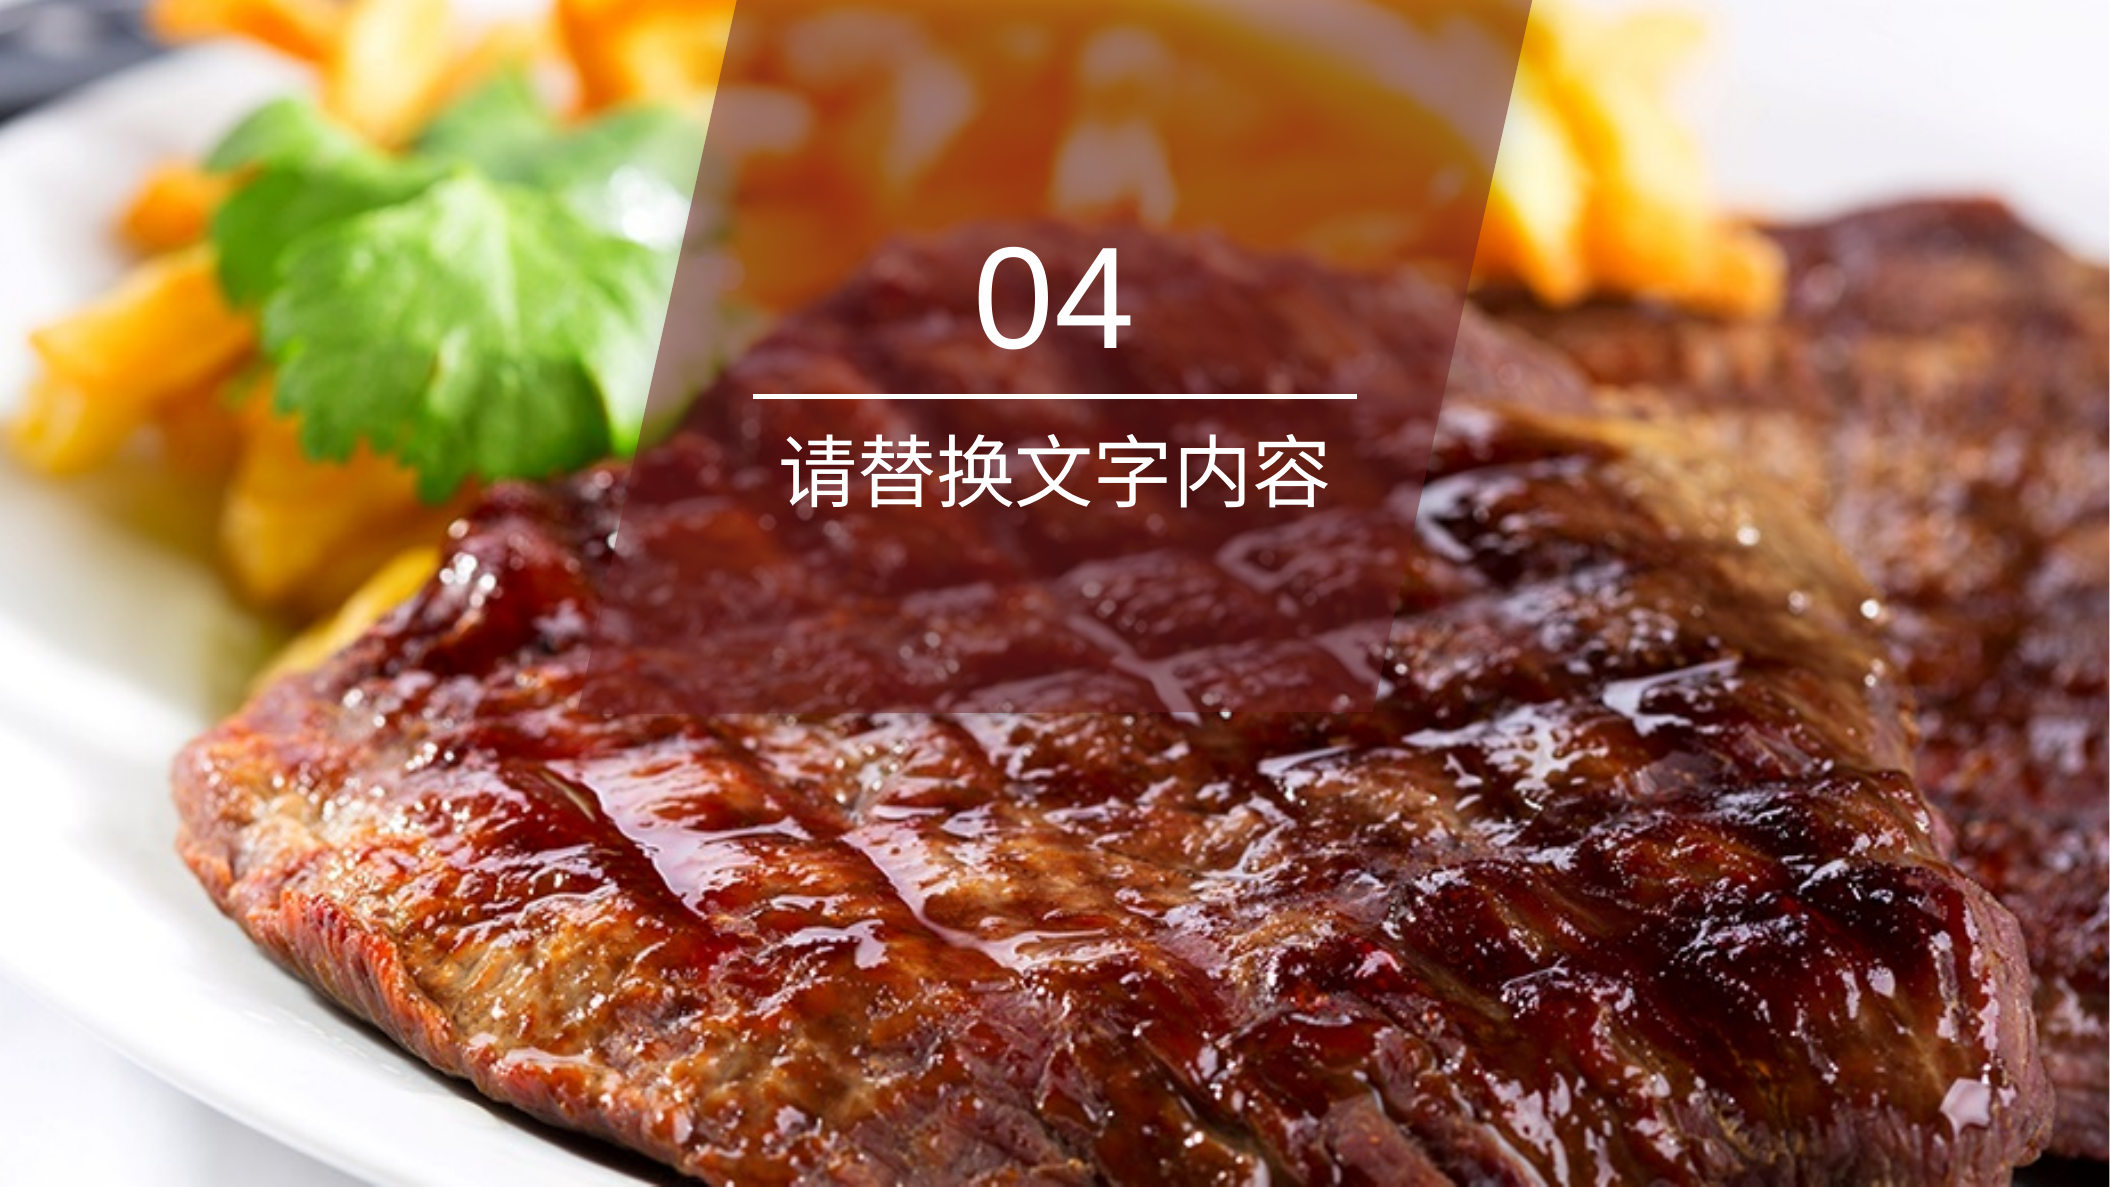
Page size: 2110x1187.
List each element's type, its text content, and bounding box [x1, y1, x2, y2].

text_box 04 [934, 203, 1176, 378]
text_box 请替换文字内容 [734, 422, 1375, 518]
text_box [0, 0, 2110, 1187]
text_box [575, 0, 1534, 716]
